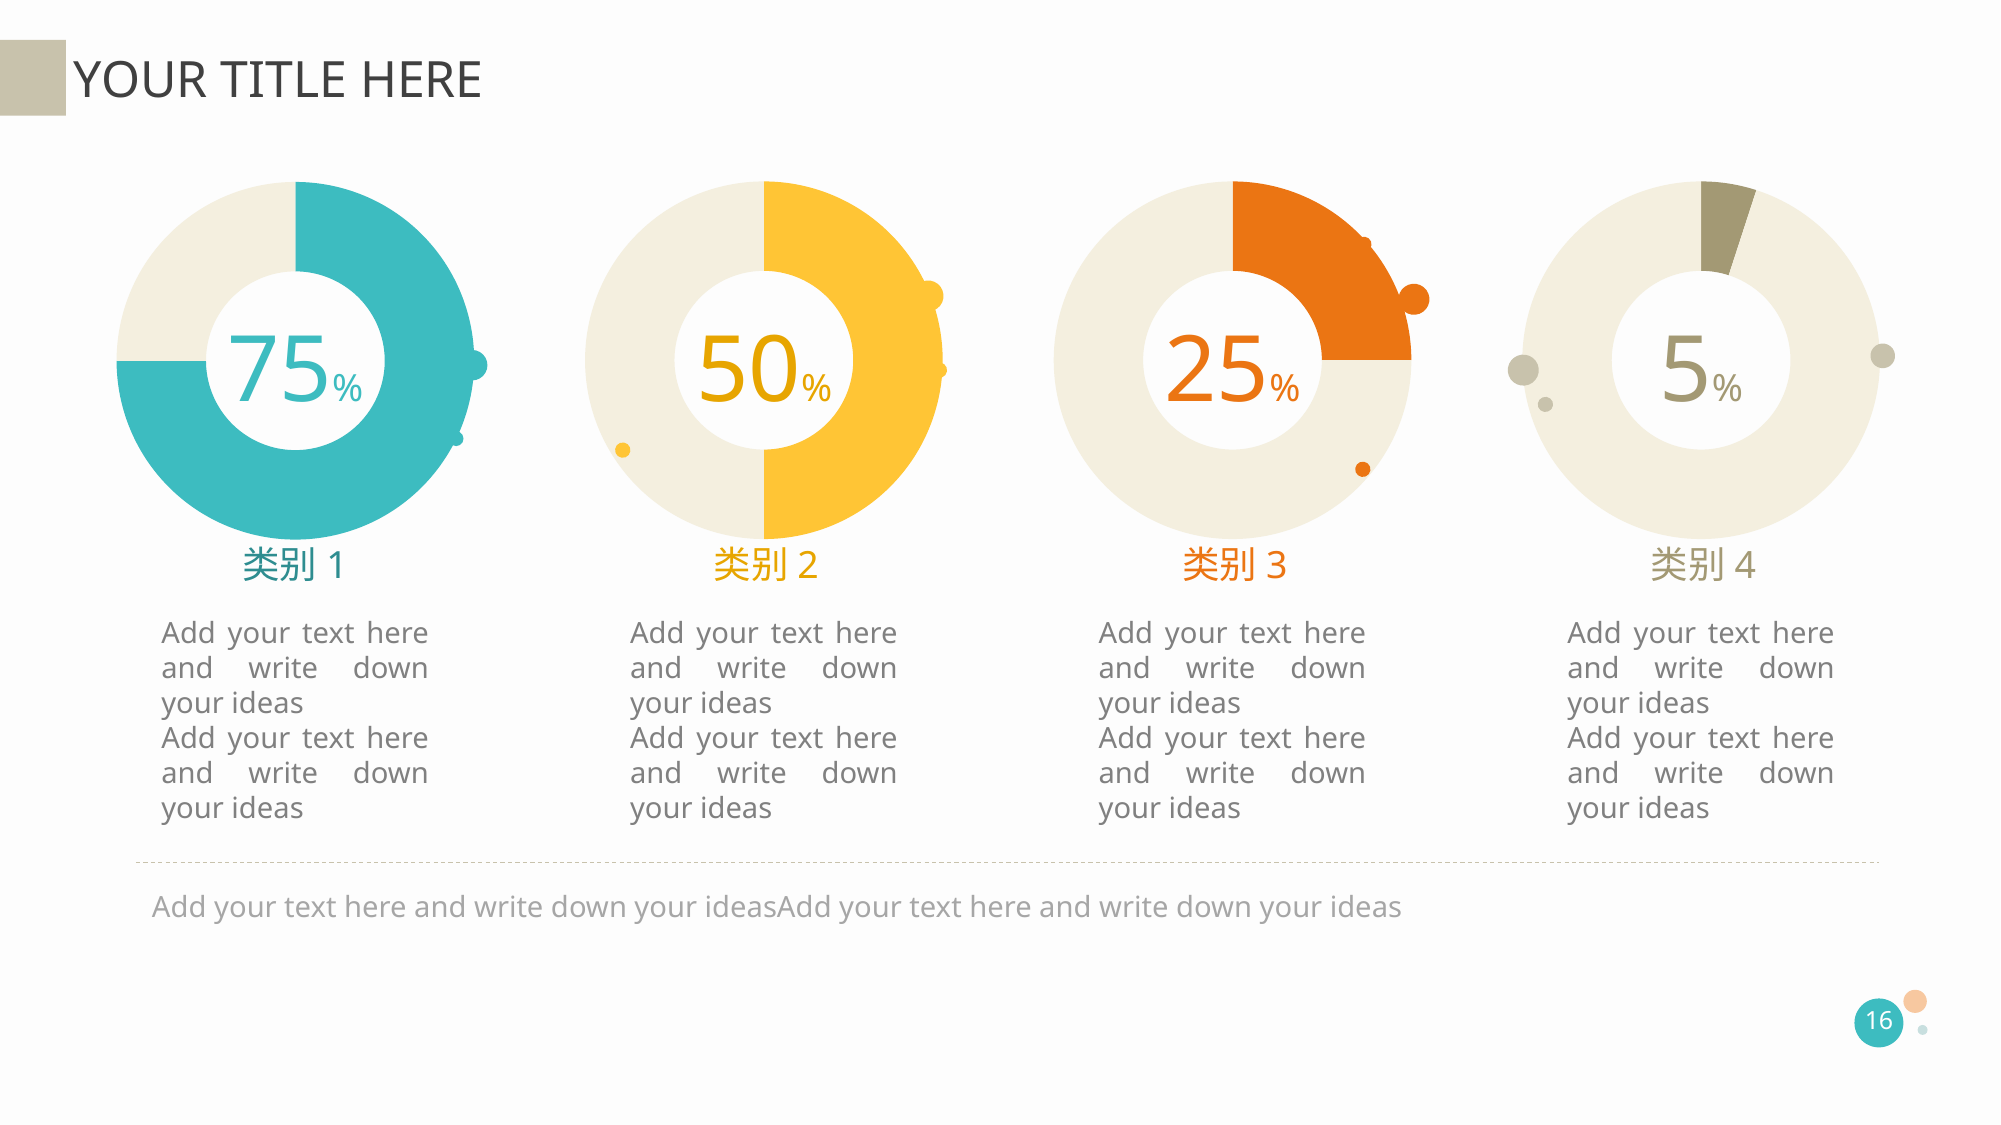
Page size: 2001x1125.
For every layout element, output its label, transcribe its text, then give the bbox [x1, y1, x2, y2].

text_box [1083, 533, 1382, 835]
chart [24, 173, 1973, 548]
text_box YOUR TITLE HERE [59, 39, 499, 115]
text_box [0, 39, 67, 117]
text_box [1552, 533, 1850, 835]
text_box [135, 862, 1879, 932]
slide_number 16 [1843, 992, 1915, 1053]
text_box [615, 533, 913, 835]
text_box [135, 533, 455, 835]
